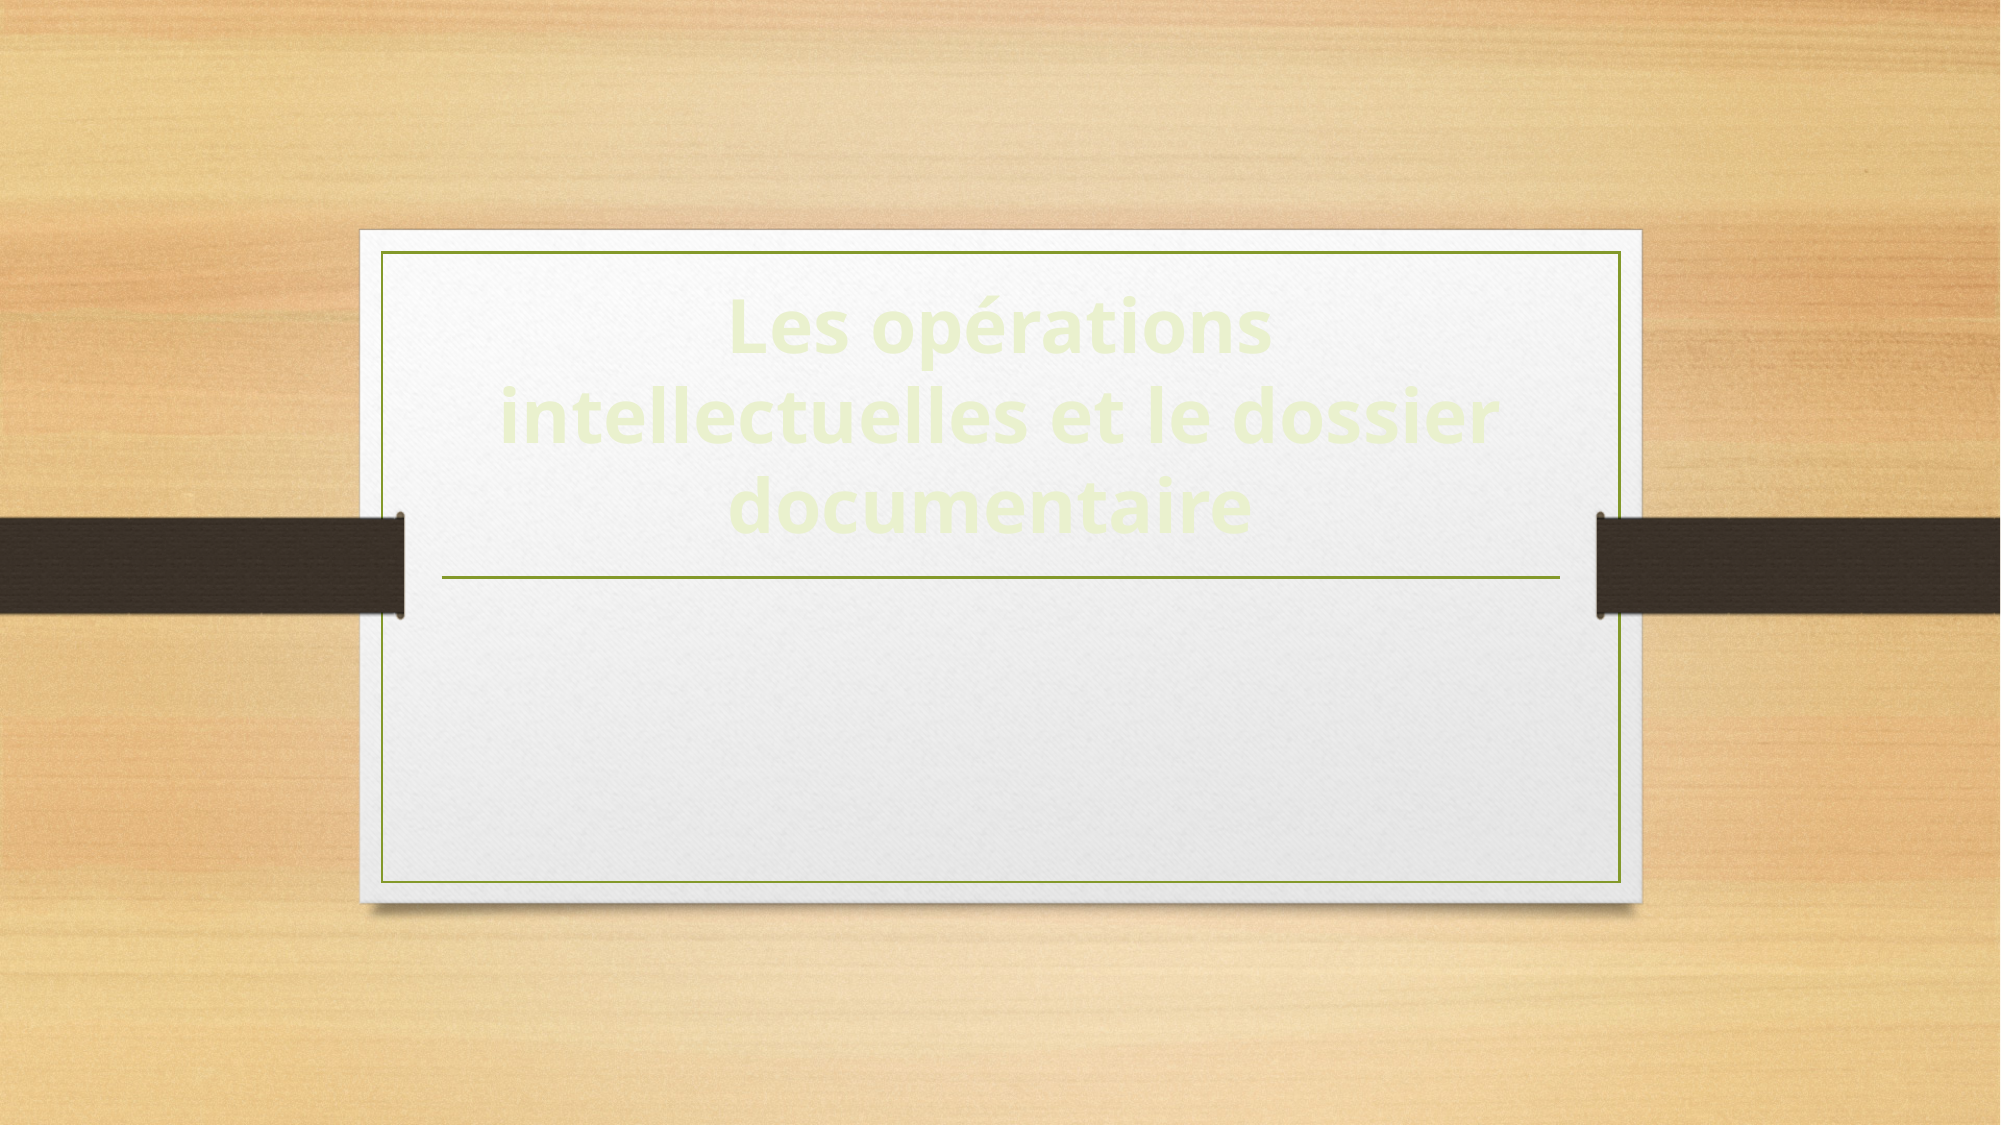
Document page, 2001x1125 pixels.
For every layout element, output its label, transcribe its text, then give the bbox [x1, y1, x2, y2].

picture [0, 0, 2001, 1125]
title Les opérations intellectuelles et le dossier documentaire [441, 306, 1560, 556]
